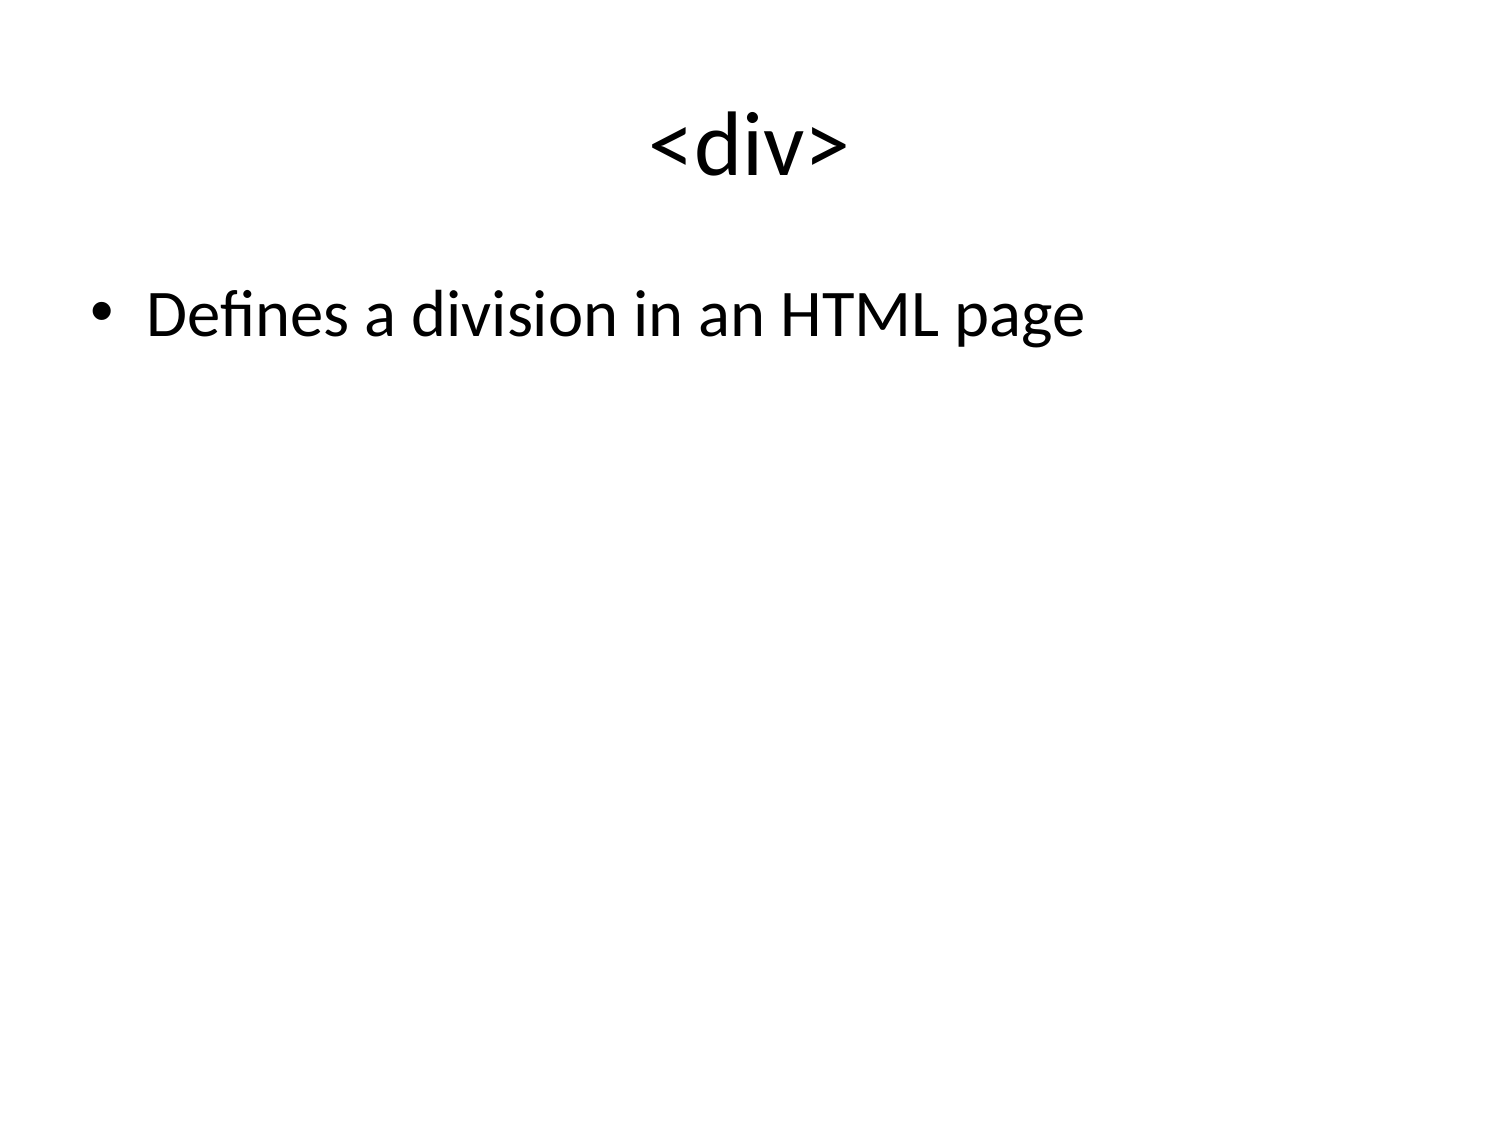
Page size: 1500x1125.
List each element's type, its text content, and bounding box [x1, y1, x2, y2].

title <div> [75, 45, 1425, 233]
list Defines a division in an HTML page [75, 262, 1425, 1005]
